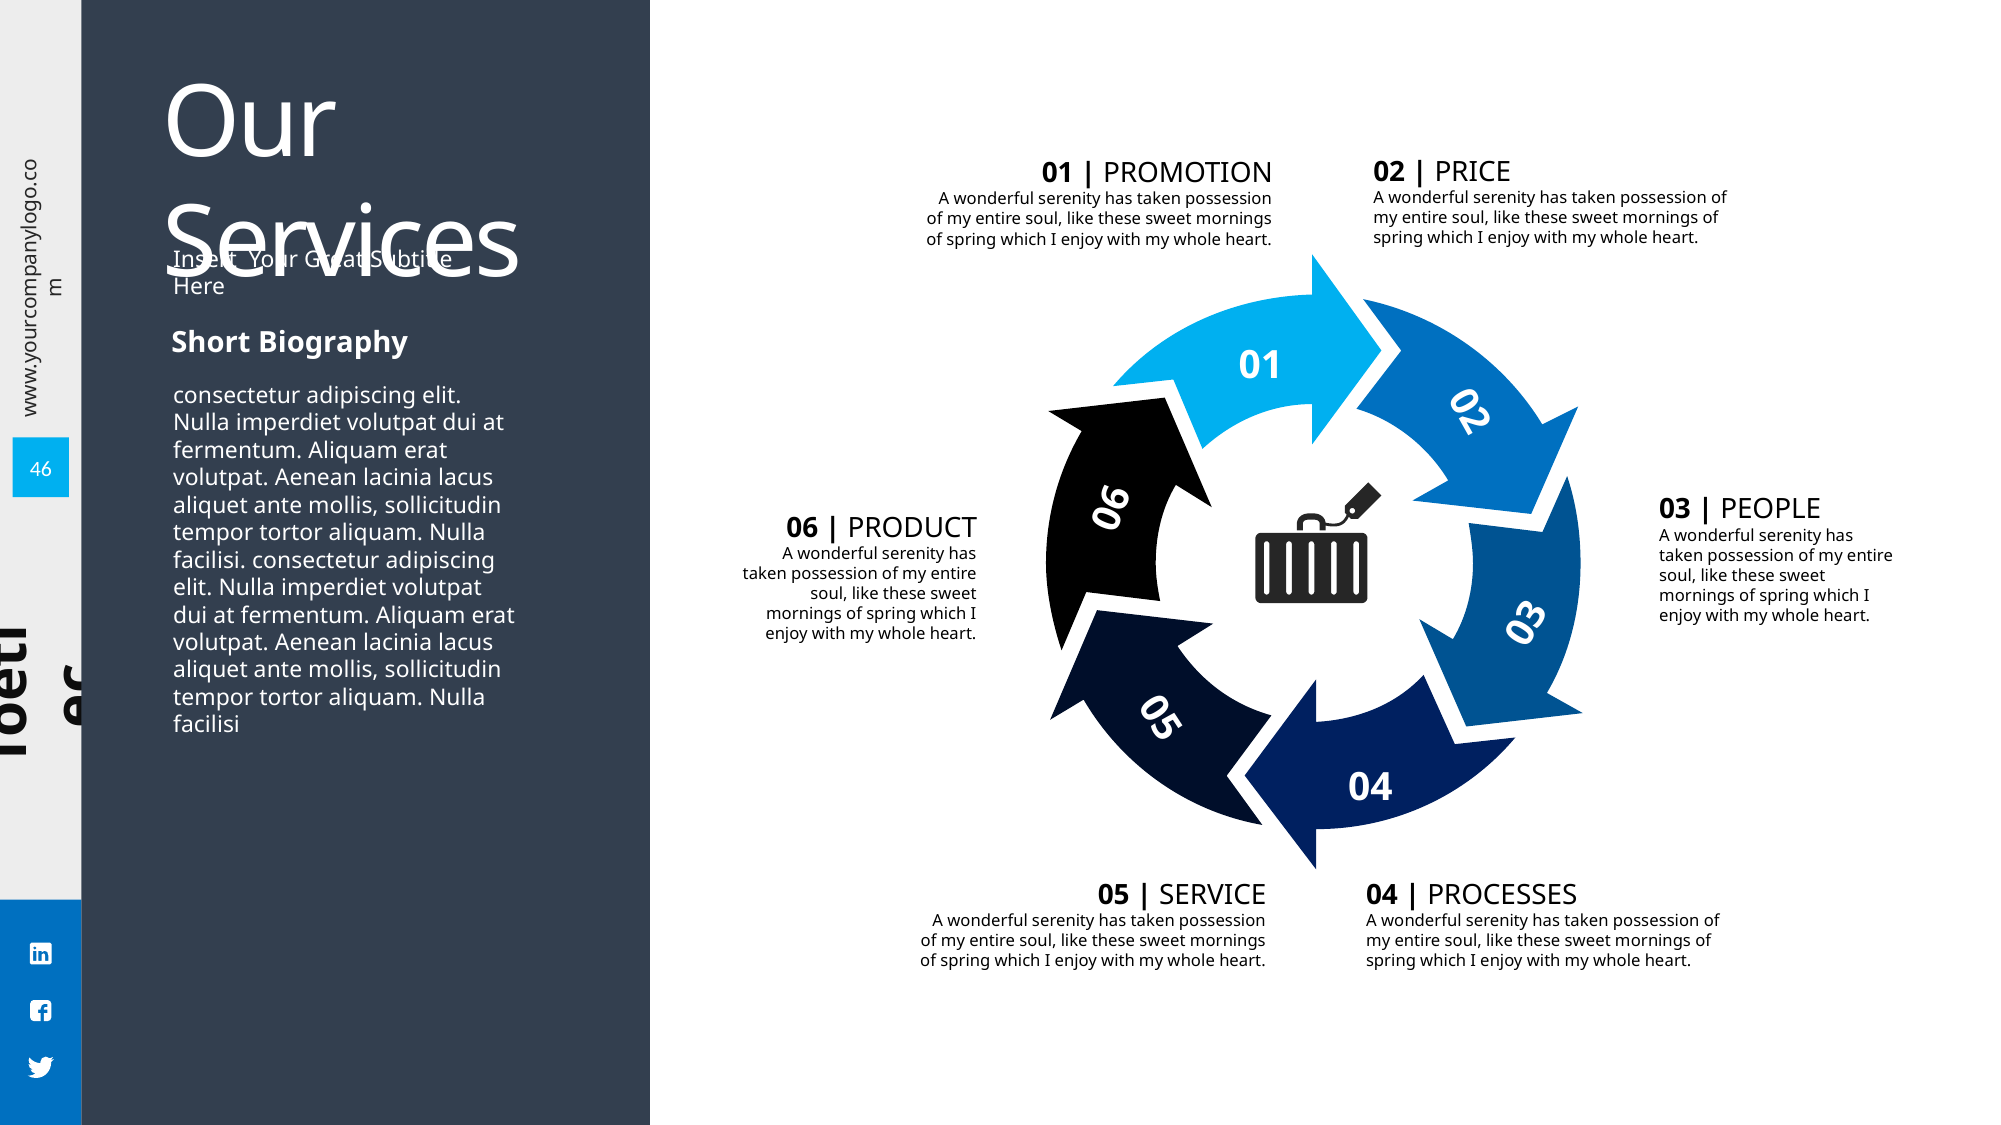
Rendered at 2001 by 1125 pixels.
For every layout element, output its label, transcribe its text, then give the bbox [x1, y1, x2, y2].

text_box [1255, 482, 1382, 603]
slide_number 46 [12, 437, 69, 498]
text_box [80, 0, 651, 1125]
text_box Our Services [147, 116, 677, 236]
text_box 06 | PRODUCT A wonderful serenity has taken possession of my entire soul, like these sweet mornings of spring which I enjoy with my whole heart. [725, 502, 992, 650]
text_box 03 | PEOPLE A wonderful serenity has taken possession of my entire soul, like these sweet mornings of spring which I enjoy with my whole heart. [1644, 483, 1912, 632]
text_box 04 | PROCESSES A wonderful serenity has taken possession of my entire soul, like these sweet mornings of spring which I enjoy with my whole heart. [1351, 869, 1737, 978]
text_box Short Biography [156, 307, 441, 376]
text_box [1045, 397, 1212, 651]
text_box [1356, 299, 1579, 515]
text_box 01 | PROMOTION A wonderful serenity has taken possession of my entire soul, like these sweet mornings of spring which I enjoy with my whole heart. [905, 147, 1288, 256]
text_box Insert Your Great Subtitle Here [158, 237, 512, 307]
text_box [1244, 674, 1516, 870]
text_box consectetur adipiscing elit. Nulla imperdiet volutpat dui at fermentum. Aliquam erat volutpat. Aenean lacinia lacus aliquet ante mollis, sollicitudin tempor tortor aliquam. Nulla facilisi. consectetur adipiscing elit. Nulla imperdiet volutpat dui at fermentum. Aliquam erat volutpat. Aenean lacinia lacus aliquet ante mollis, sollicitudin tempor tortor aliquam. Nulla facilisi [158, 373, 537, 745]
text_box 02 | PRICE A wonderful serenity has taken possession of my entire soul, like these sweet mornings of spring which I enjoy with my whole heart. [1358, 146, 1744, 255]
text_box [1050, 610, 1272, 826]
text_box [1112, 254, 1382, 449]
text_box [1419, 476, 1583, 727]
text_box 05 | SERVICE A wonderful serenity has taken possession of my entire soul, like these sweet mornings of spring which I enjoy with my whole heart. [899, 869, 1282, 978]
